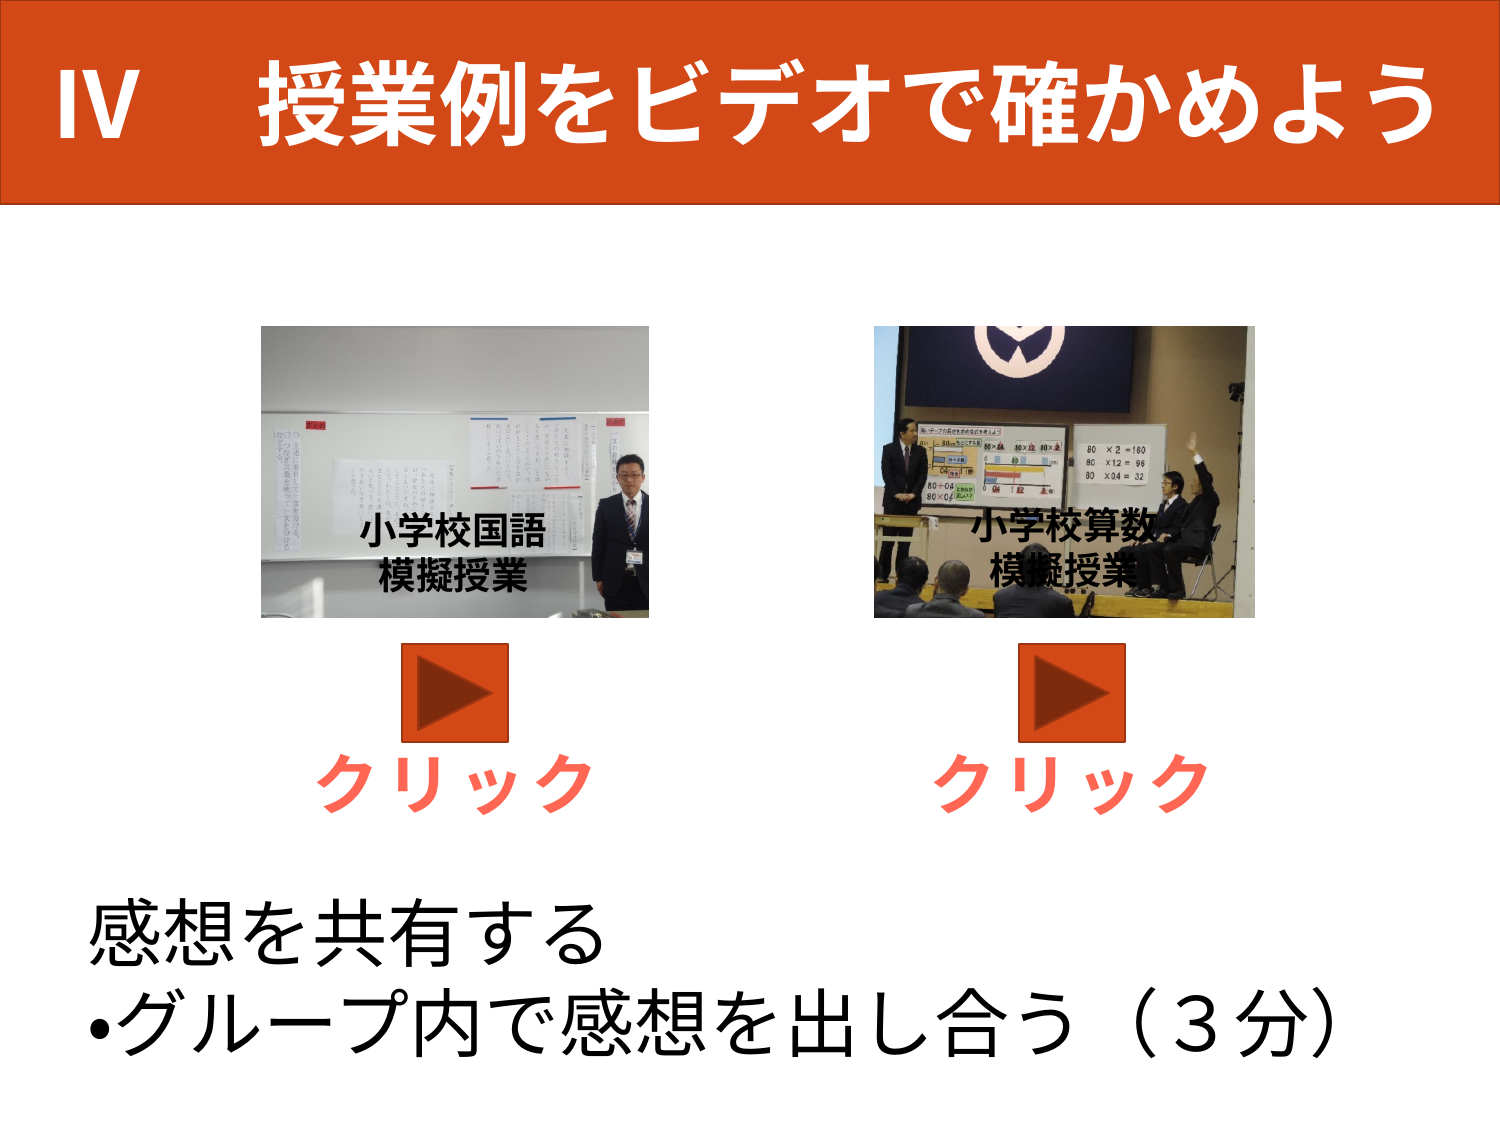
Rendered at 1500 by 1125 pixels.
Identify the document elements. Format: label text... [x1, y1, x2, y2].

picture [261, 326, 650, 618]
text_box [401, 643, 509, 735]
picture [874, 326, 1255, 618]
text_box [1018, 643, 1126, 735]
text_box クリック [902, 735, 1242, 831]
text_box 感想を共有する ・グループ内で感想を出し合う（３分） [73, 879, 1476, 1074]
text_box Ⅳ 授業例をビデオで確かめよう [0, 0, 1500, 205]
text_box クリック [285, 735, 625, 831]
